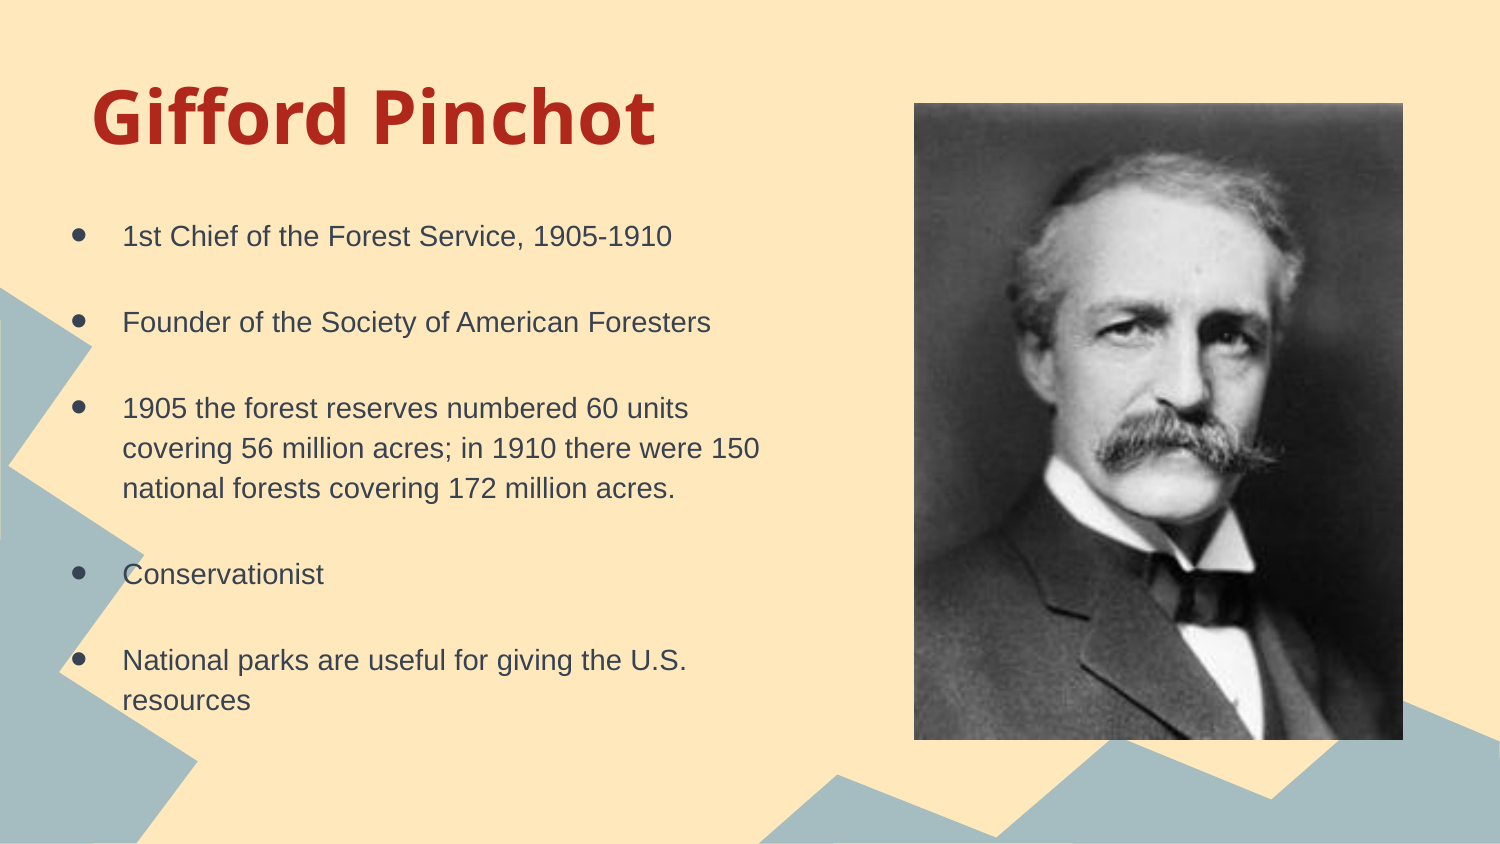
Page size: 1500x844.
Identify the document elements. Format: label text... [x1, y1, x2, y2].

list 1st Chief of the Forest Service, 1905-1910 Founder of the Society of American Foresters 1905 the forest reserves numbered 60 units covering 56 million acres; in 1910 there were 150 national forests covering 172 million acres. Conservationist National parks are useful for giving the U.S. resources [32, 196, 787, 808]
picture [914, 103, 1403, 741]
title Gifford Pinchot [75, 33, 1425, 175]
